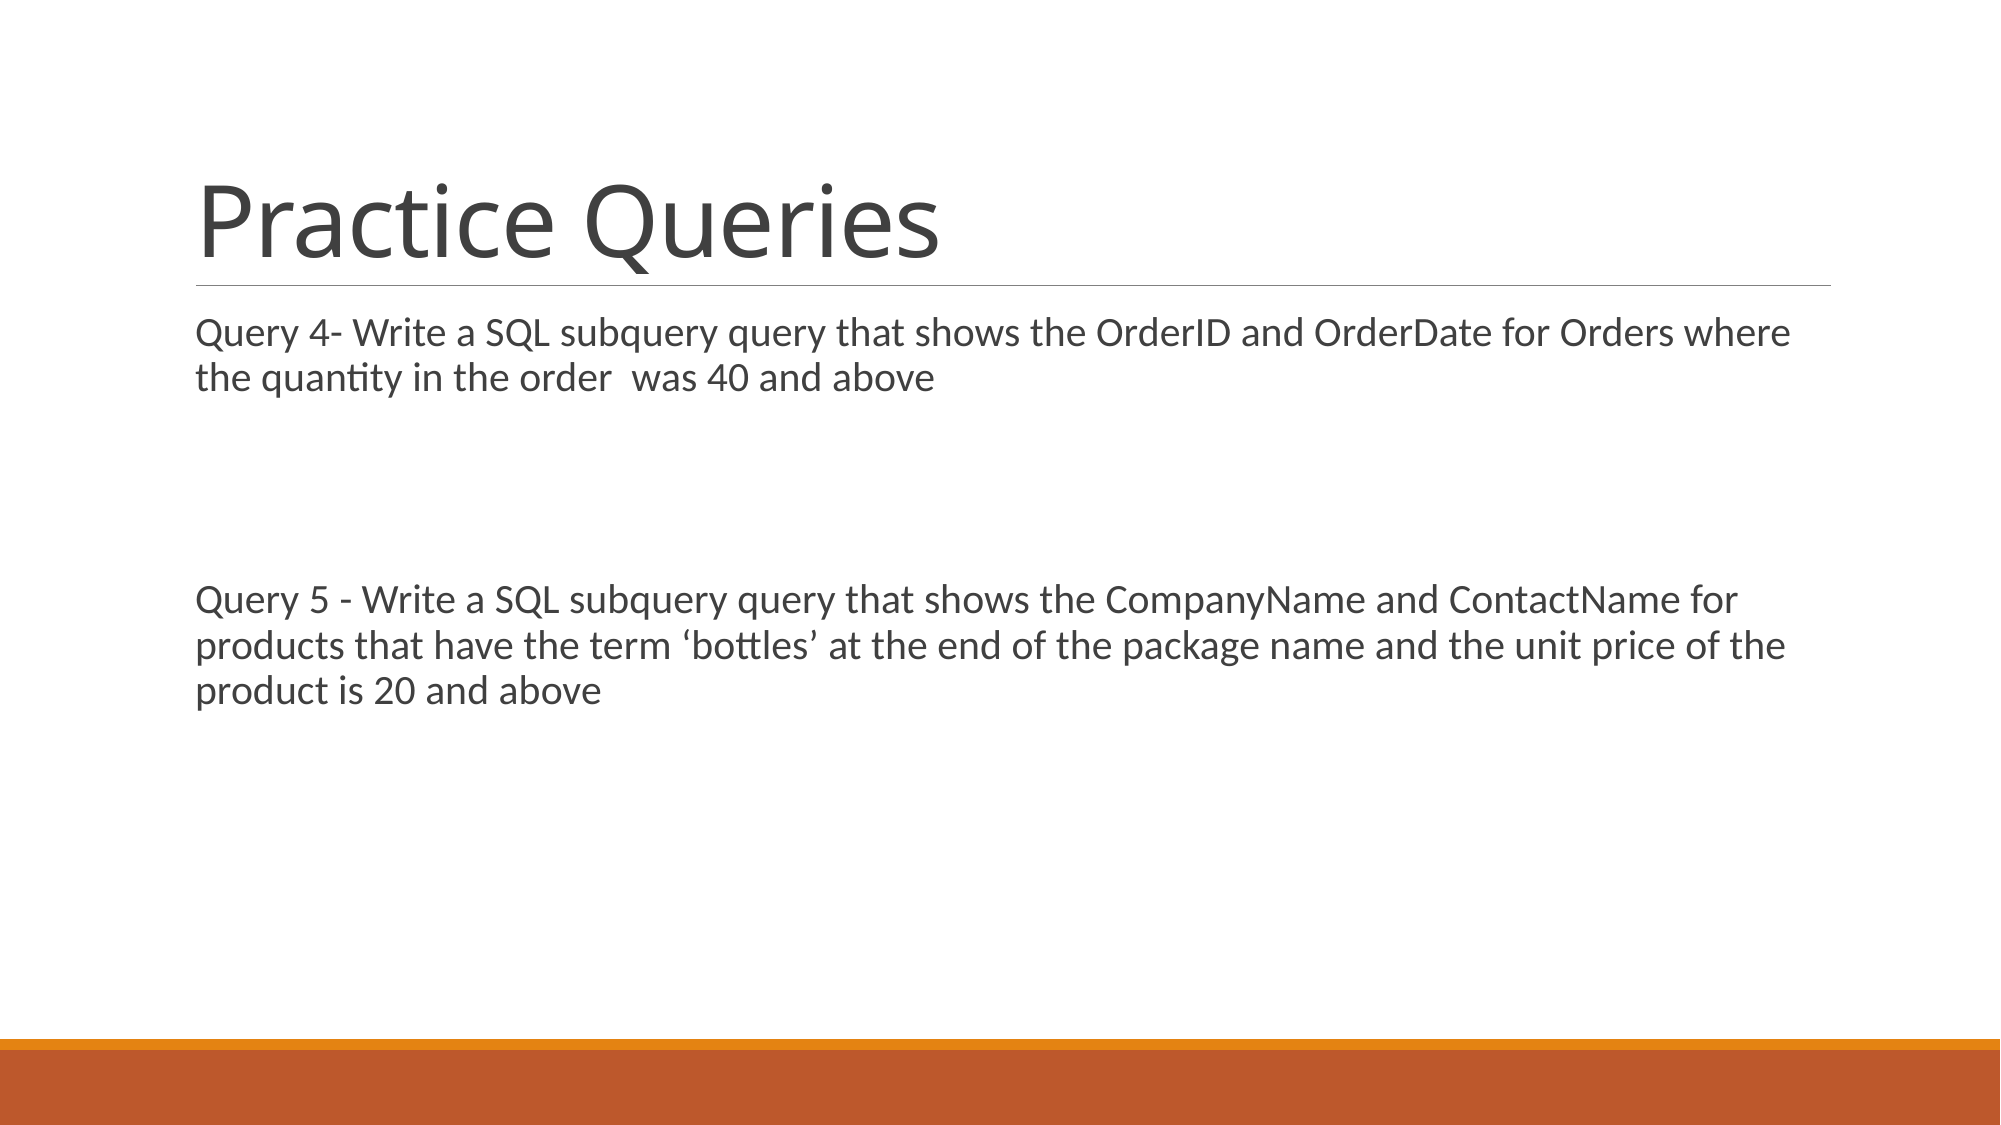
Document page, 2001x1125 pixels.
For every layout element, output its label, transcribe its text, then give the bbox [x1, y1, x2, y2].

title Practice Queries [180, 47, 1830, 285]
list Query 4- Write a SQL subquery query that shows the OrderID and OrderDate for Orders where the quantity in the order was 40 and above Query 5 - Write a SQL subquery query that shows the CompanyName and ContactName for products that have the term ‘bottles’ at the end of the package name and the unit price of the product is 20 and above [180, 302, 1830, 963]
